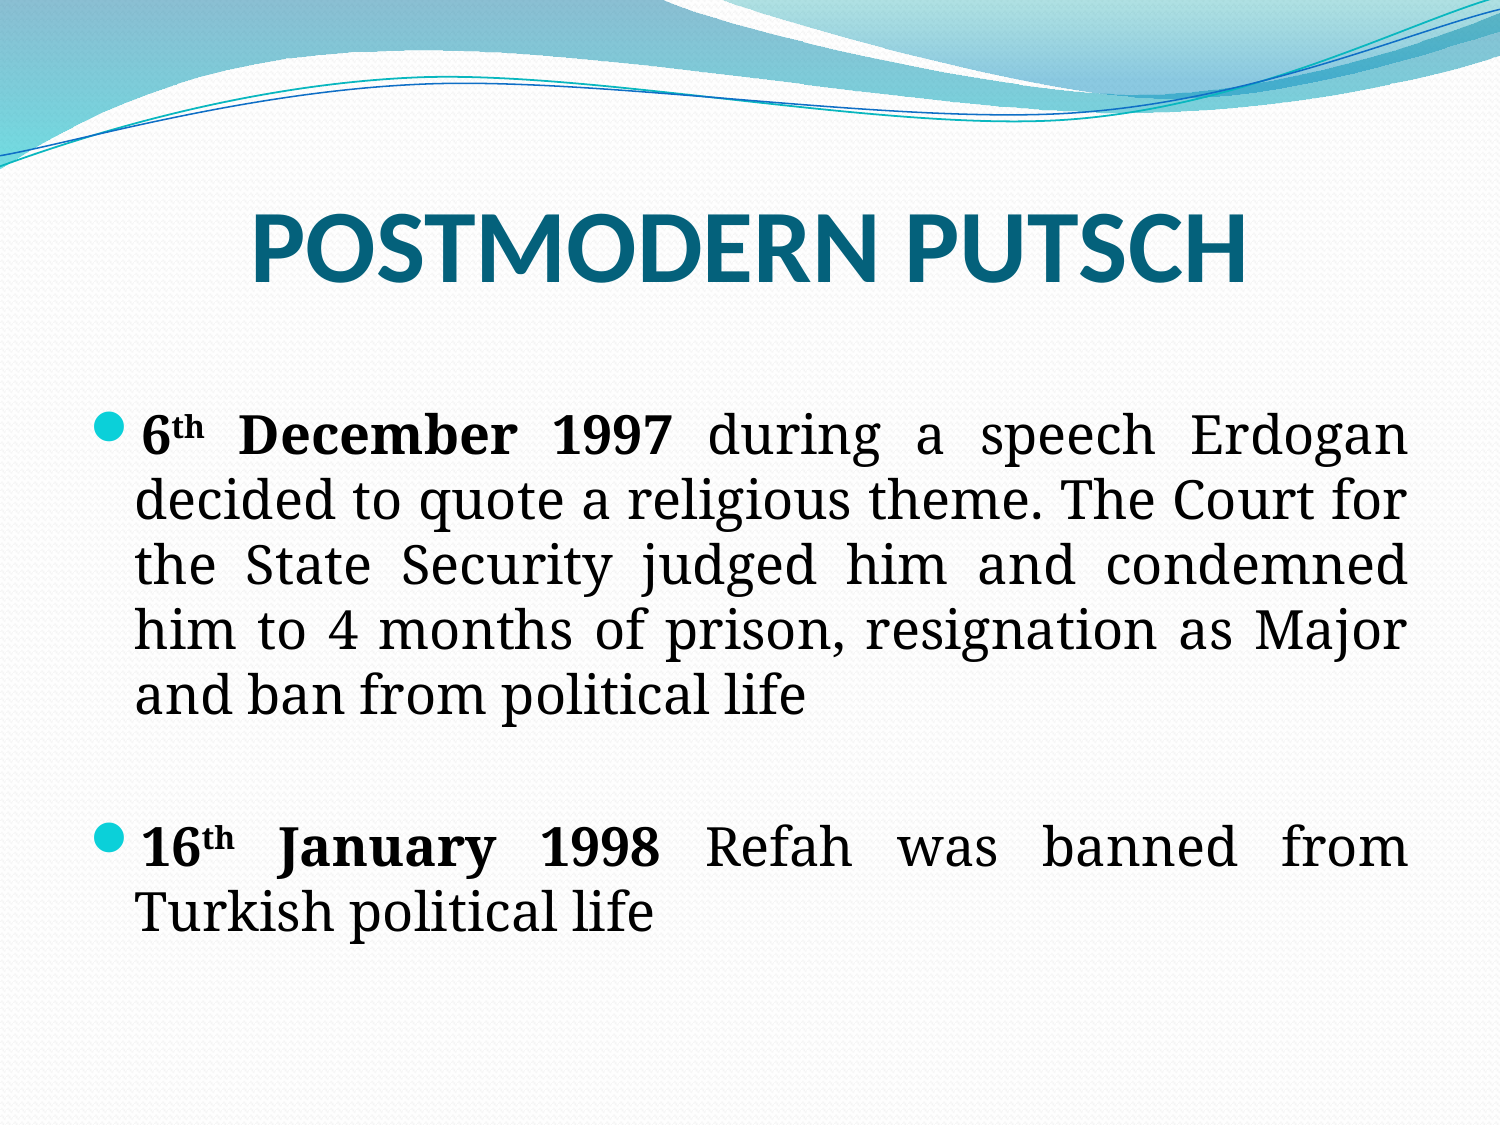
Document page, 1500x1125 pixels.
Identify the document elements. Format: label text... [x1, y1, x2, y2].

title POSTMODERN PUTSCH [75, 115, 1425, 303]
list 6th December 1997 during a speech Erdogan decided to quote a religious theme. The Court for the State Security judged him and condemned him to 4 months of prison, resignation as Major and ban from political life 16th January 1998 Refah was banned from Turkish political life [75, 317, 1425, 1038]
